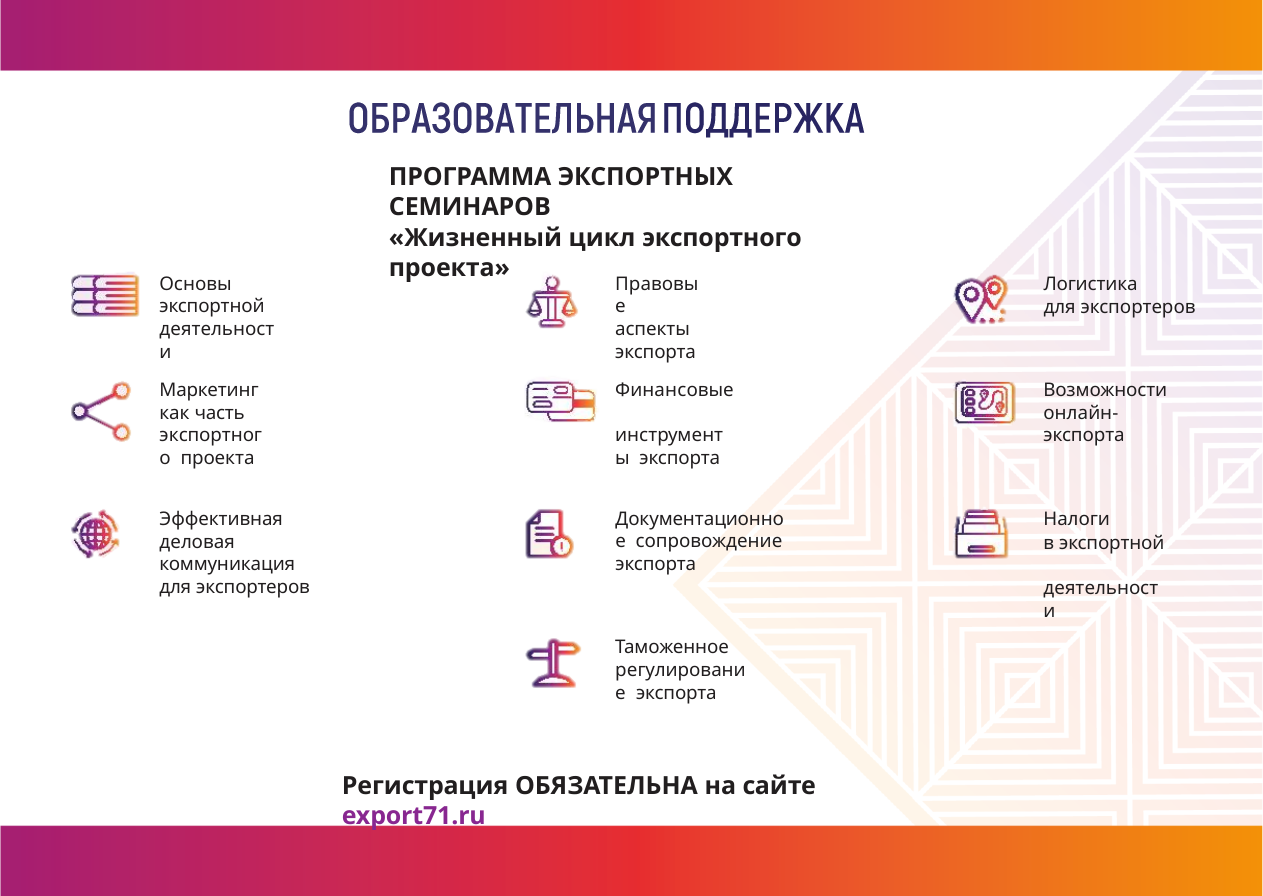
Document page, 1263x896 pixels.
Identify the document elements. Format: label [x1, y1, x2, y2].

text_box [0, 0, 1263, 896]
